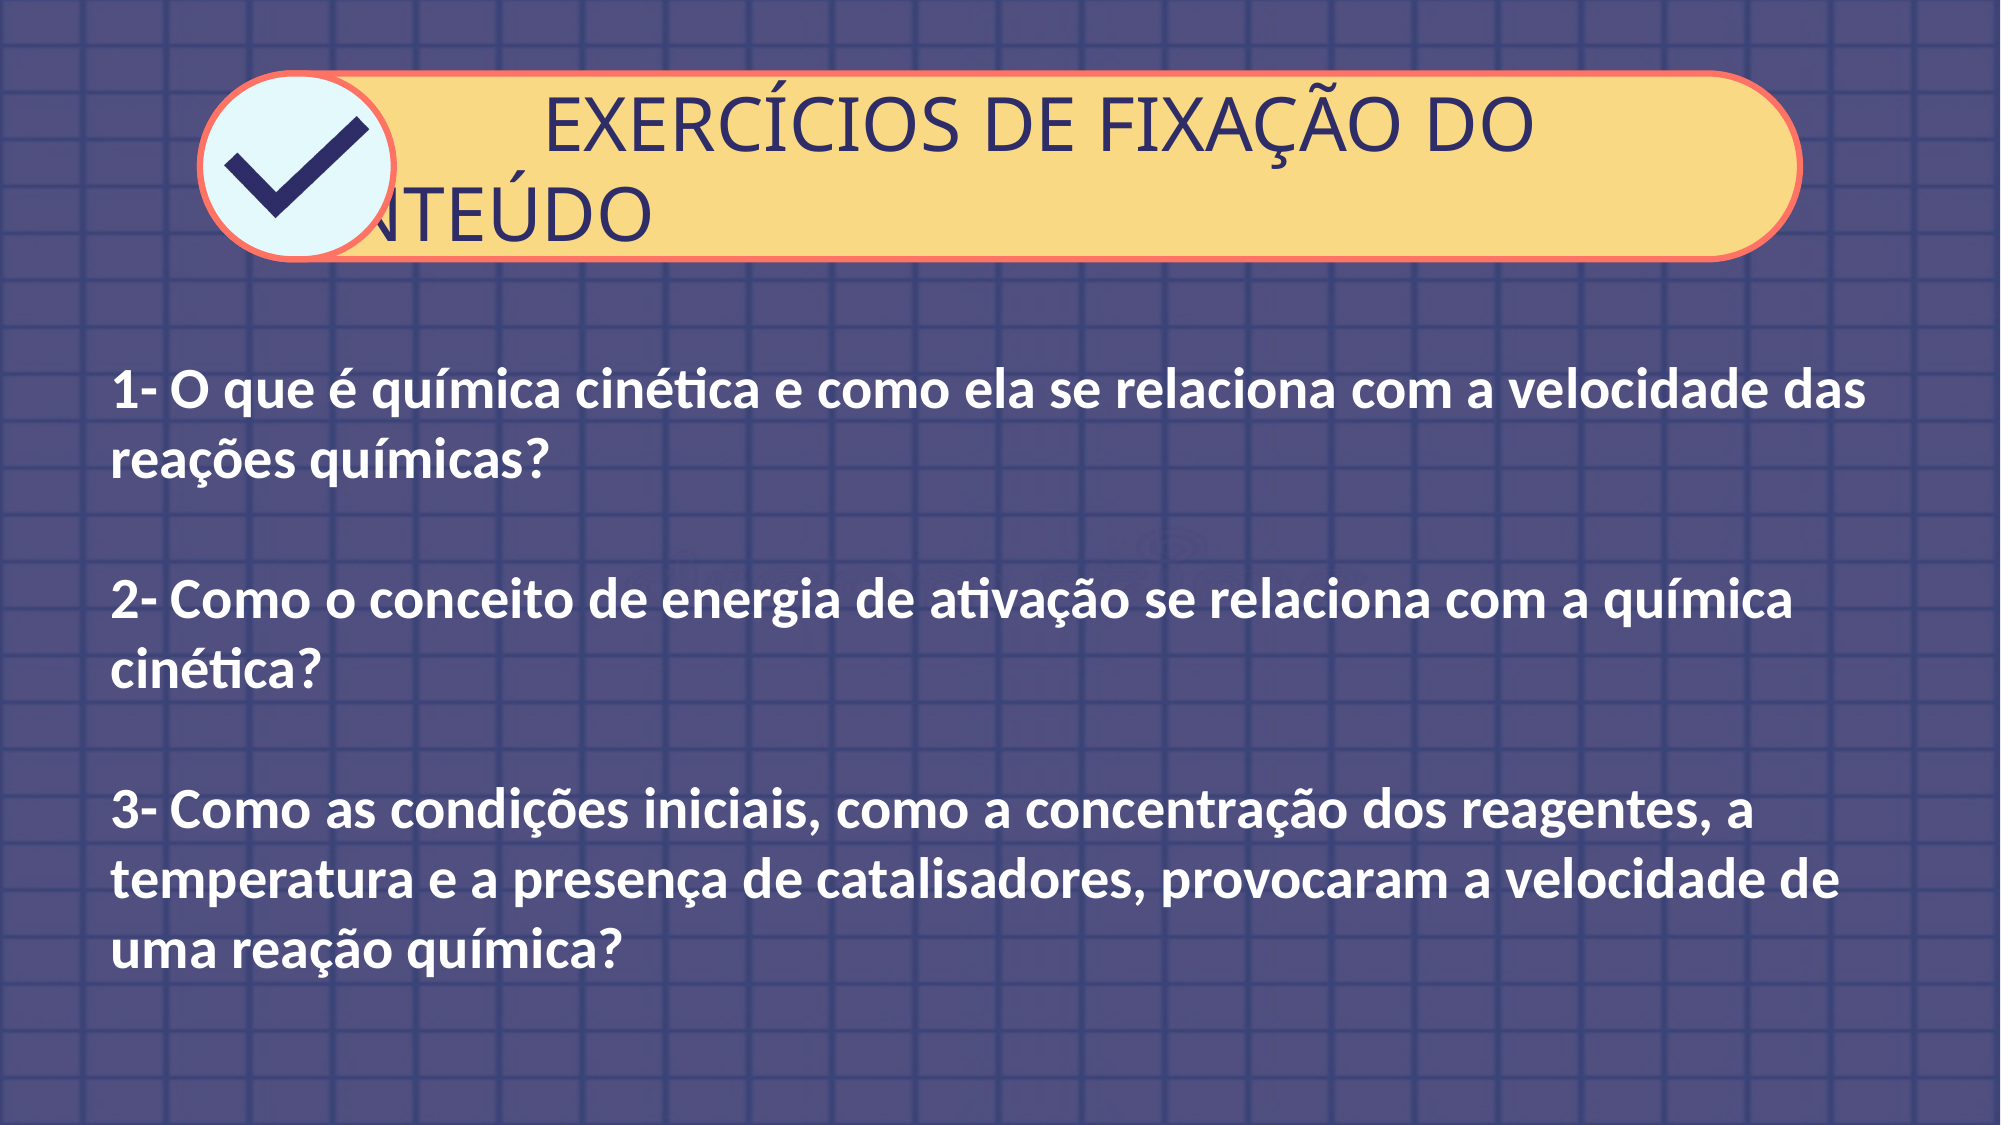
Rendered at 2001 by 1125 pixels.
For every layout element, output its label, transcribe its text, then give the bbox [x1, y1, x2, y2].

text_box [237, 242, 357, 261]
picture [0, 0, 2001, 1125]
text_box 1- O que é química cinética e como ela se relaciona com a velocidade das reações químicas? 2- Como o conceito de energia de ativação se relaciona com a química cinética? 3- Como as condições iniciais, como a concentração dos reagentes, a temperatura e a presença de catalisadores, provocaram a velocidade de uma reação química? [95, 342, 1888, 1058]
text_box [198, 105, 221, 227]
text_box [372, 105, 395, 228]
text_box [236, 72, 357, 91]
text_box EXERCÍCIOS DE FIXAÇÃO DO CONTEÚDO [309, 72, 1802, 261]
